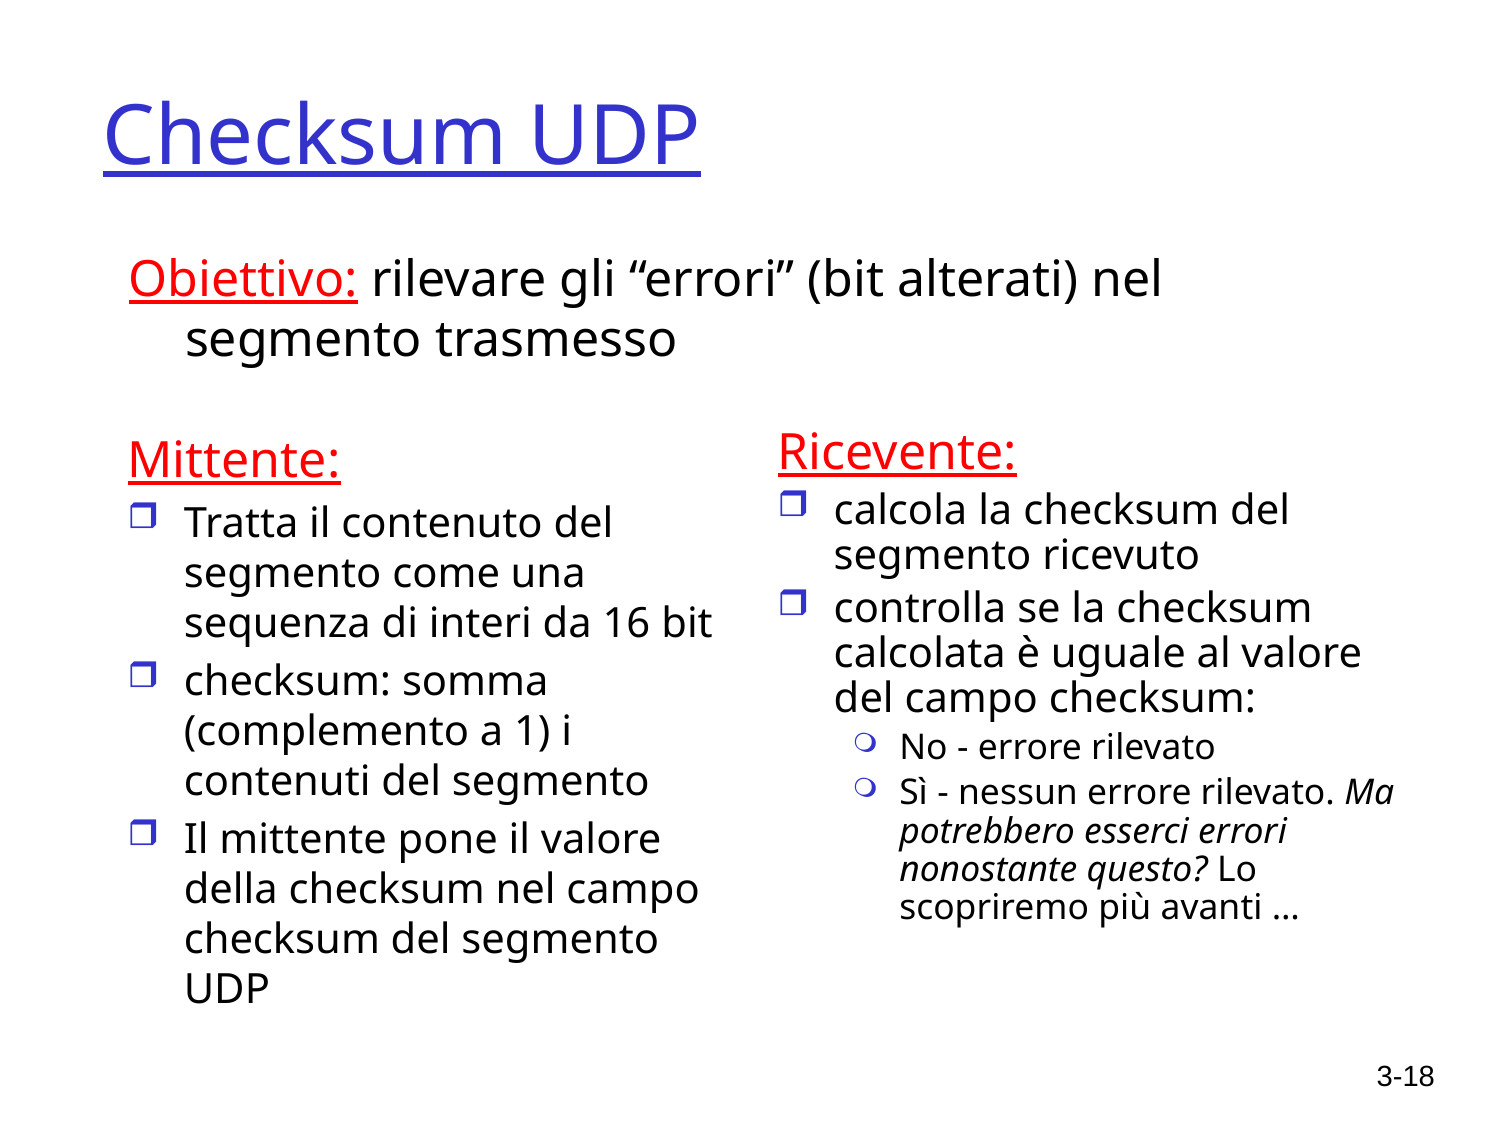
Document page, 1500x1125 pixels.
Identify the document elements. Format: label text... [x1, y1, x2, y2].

list Ricevente: calcola la checksum del segmento ricevuto controlla se la checksum calcolata è uguale al valore del campo checksum: No - errore rilevato Sì - nessun errore rilevato. Ma potrebbero esserci errori nonostante questo? Lo scopriremo più avanti … [762, 418, 1429, 1051]
title Checksum UDP [87, 37, 1363, 226]
list Mittente: Tratta il contenuto del segmento come una sequenza di interi da 16 bit checksum: somma (complemento a 1) i contenuti del segmento Il mittente pone il valore della checksum nel campo checksum del segmento UDP [112, 419, 738, 1076]
slide_number 3-18 [1338, 1049, 1451, 1125]
text_box Obiettivo: rilevare gli “errori” (bit alterati) nel segmento trasmesso [114, 239, 1414, 379]
